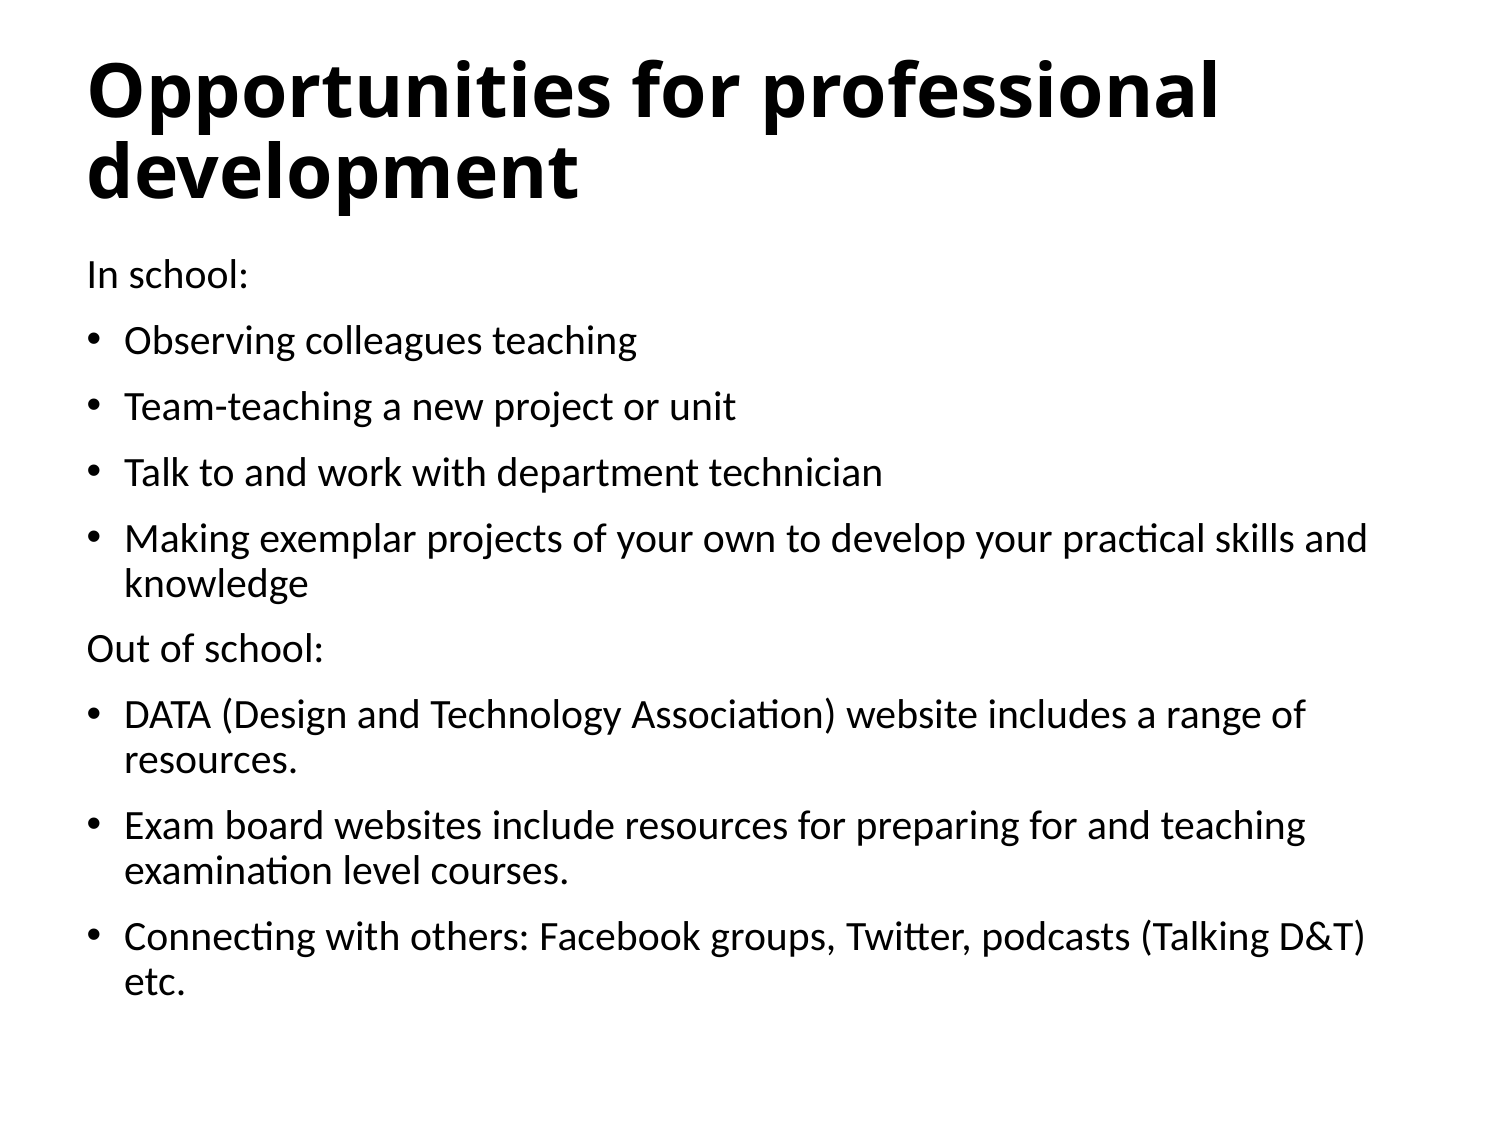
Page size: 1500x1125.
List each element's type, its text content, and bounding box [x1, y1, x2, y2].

list In school: Observing colleagues teaching Team-teaching a new project or unit Talk to and work with department technician Making exemplar projects of your own to develop your practical skills and knowledge Out of school: DATA (Design and Technology Association) website includes a range of resources. Exam board websites include resources for preparing for and teaching examination level courses. Connecting with others: Facebook groups, Twitter, podcasts (Talking D&T) etc. [71, 245, 1429, 1066]
title Opportunities for professional development [71, 59, 1460, 208]
